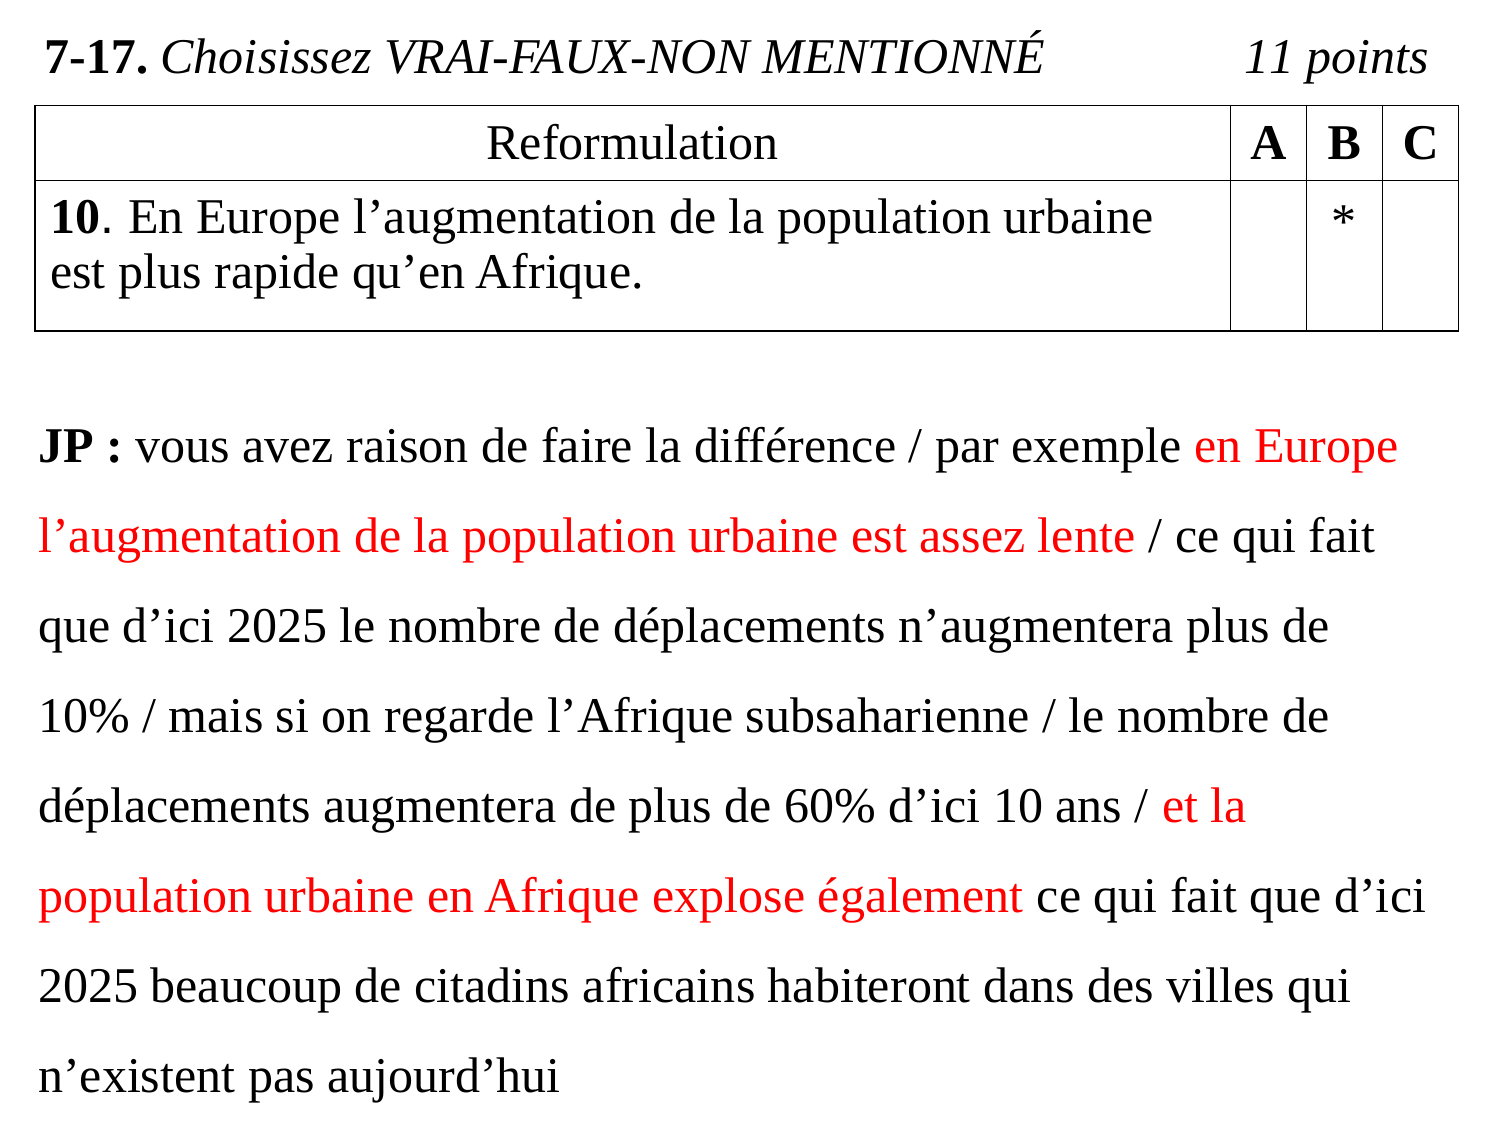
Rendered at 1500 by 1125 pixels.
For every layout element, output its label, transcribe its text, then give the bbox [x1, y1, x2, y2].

table_cell * [1307, 181, 1382, 330]
table_header A [1231, 106, 1306, 180]
table_cell [1383, 181, 1458, 330]
text_box 7-17. Choisissez VRAI-FAUX-NON MENTIONNÉ 11 points [29, 16, 1471, 92]
table_header C [1383, 106, 1458, 180]
table_header Reformulation [36, 106, 1230, 180]
table_header B [1307, 106, 1382, 180]
table_cell [1231, 181, 1306, 330]
table_cell 10. En Europe l’augmentation de la population urbaine est plus rapide qu’en Afrique. [36, 181, 1230, 330]
text_box JP : vous avez raison de faire la différence / par exemple en Europe l’augmentation de la population urbaine est assez lente / ce qui fait que d’ici 2025 le nombre de déplacements n’augmentera plus de 10% / mais si on regarde l’Afrique subsaharienne / le nombre de déplacements augmentera de plus de 60% d’ici 10 ans / et la population urbaine en Afrique explose également ce qui fait que d’ici 2025 beaucoup de citadins africains habiteront dans des villes qui n’existent pas aujourd’hui [23, 374, 1465, 1110]
